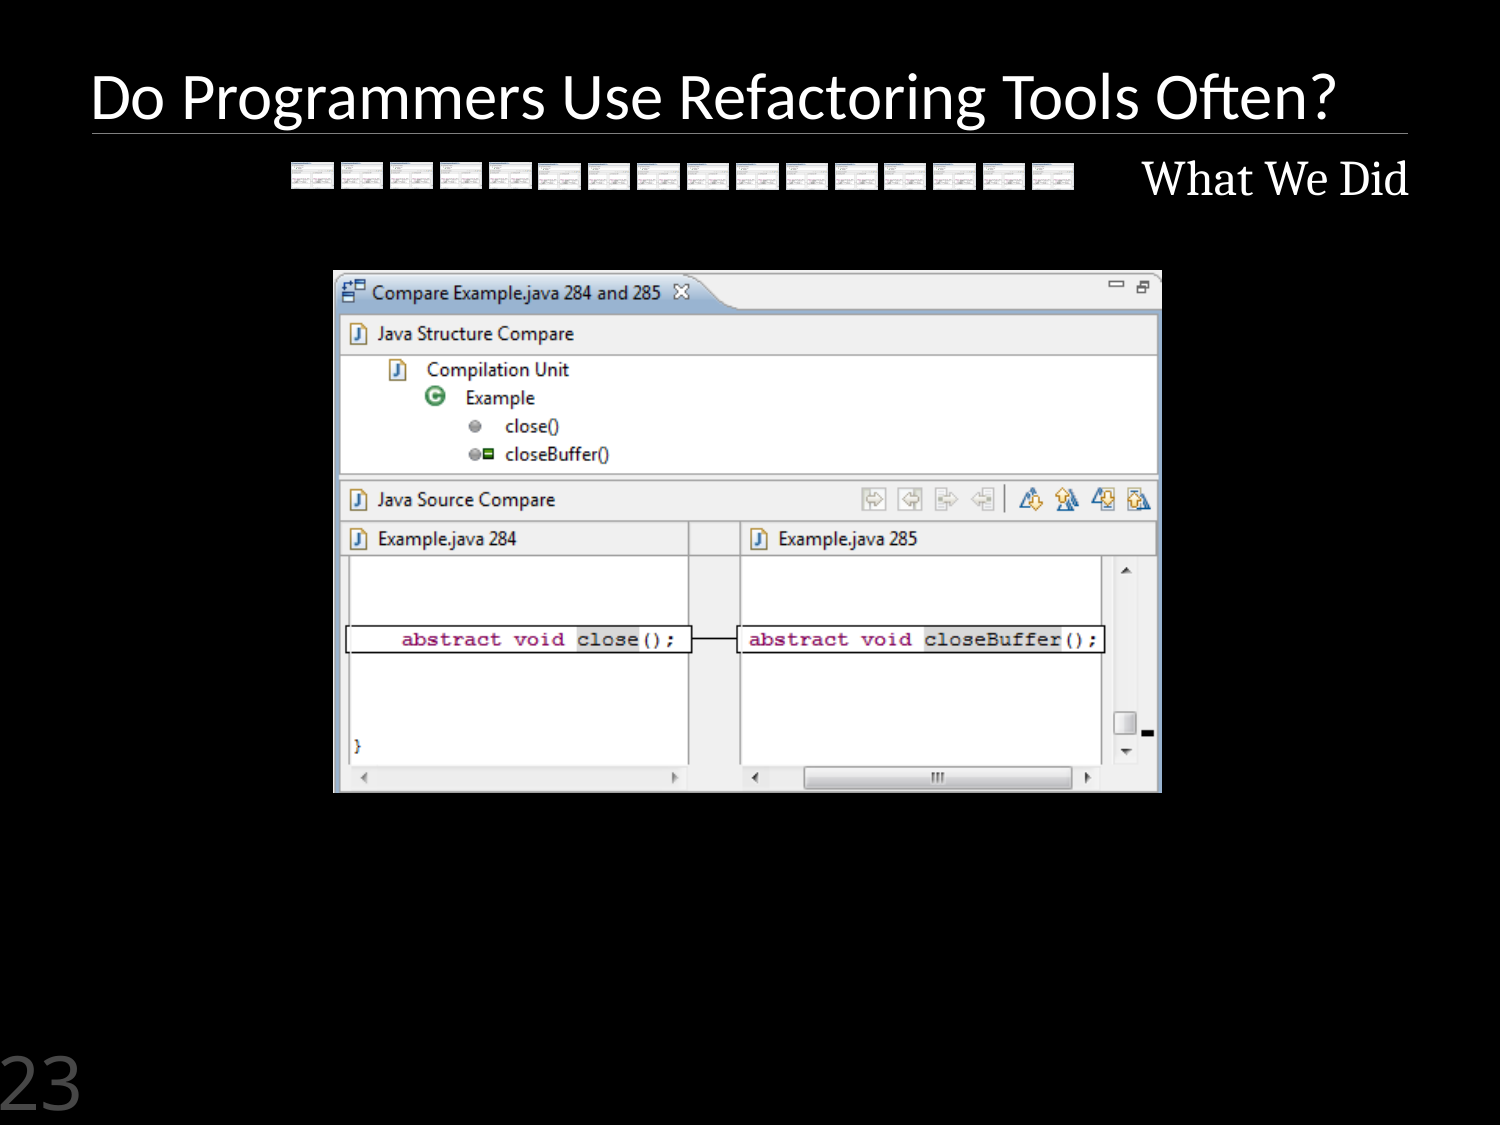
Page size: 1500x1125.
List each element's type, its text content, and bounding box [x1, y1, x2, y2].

slide_number 23 [0, 1059, 348, 1125]
title Do Programmers Use Refactoring Tools Often? [74, 44, 1426, 137]
list What We Did [74, 137, 1426, 226]
picture [332, 270, 1162, 793]
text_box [291, 162, 1075, 191]
